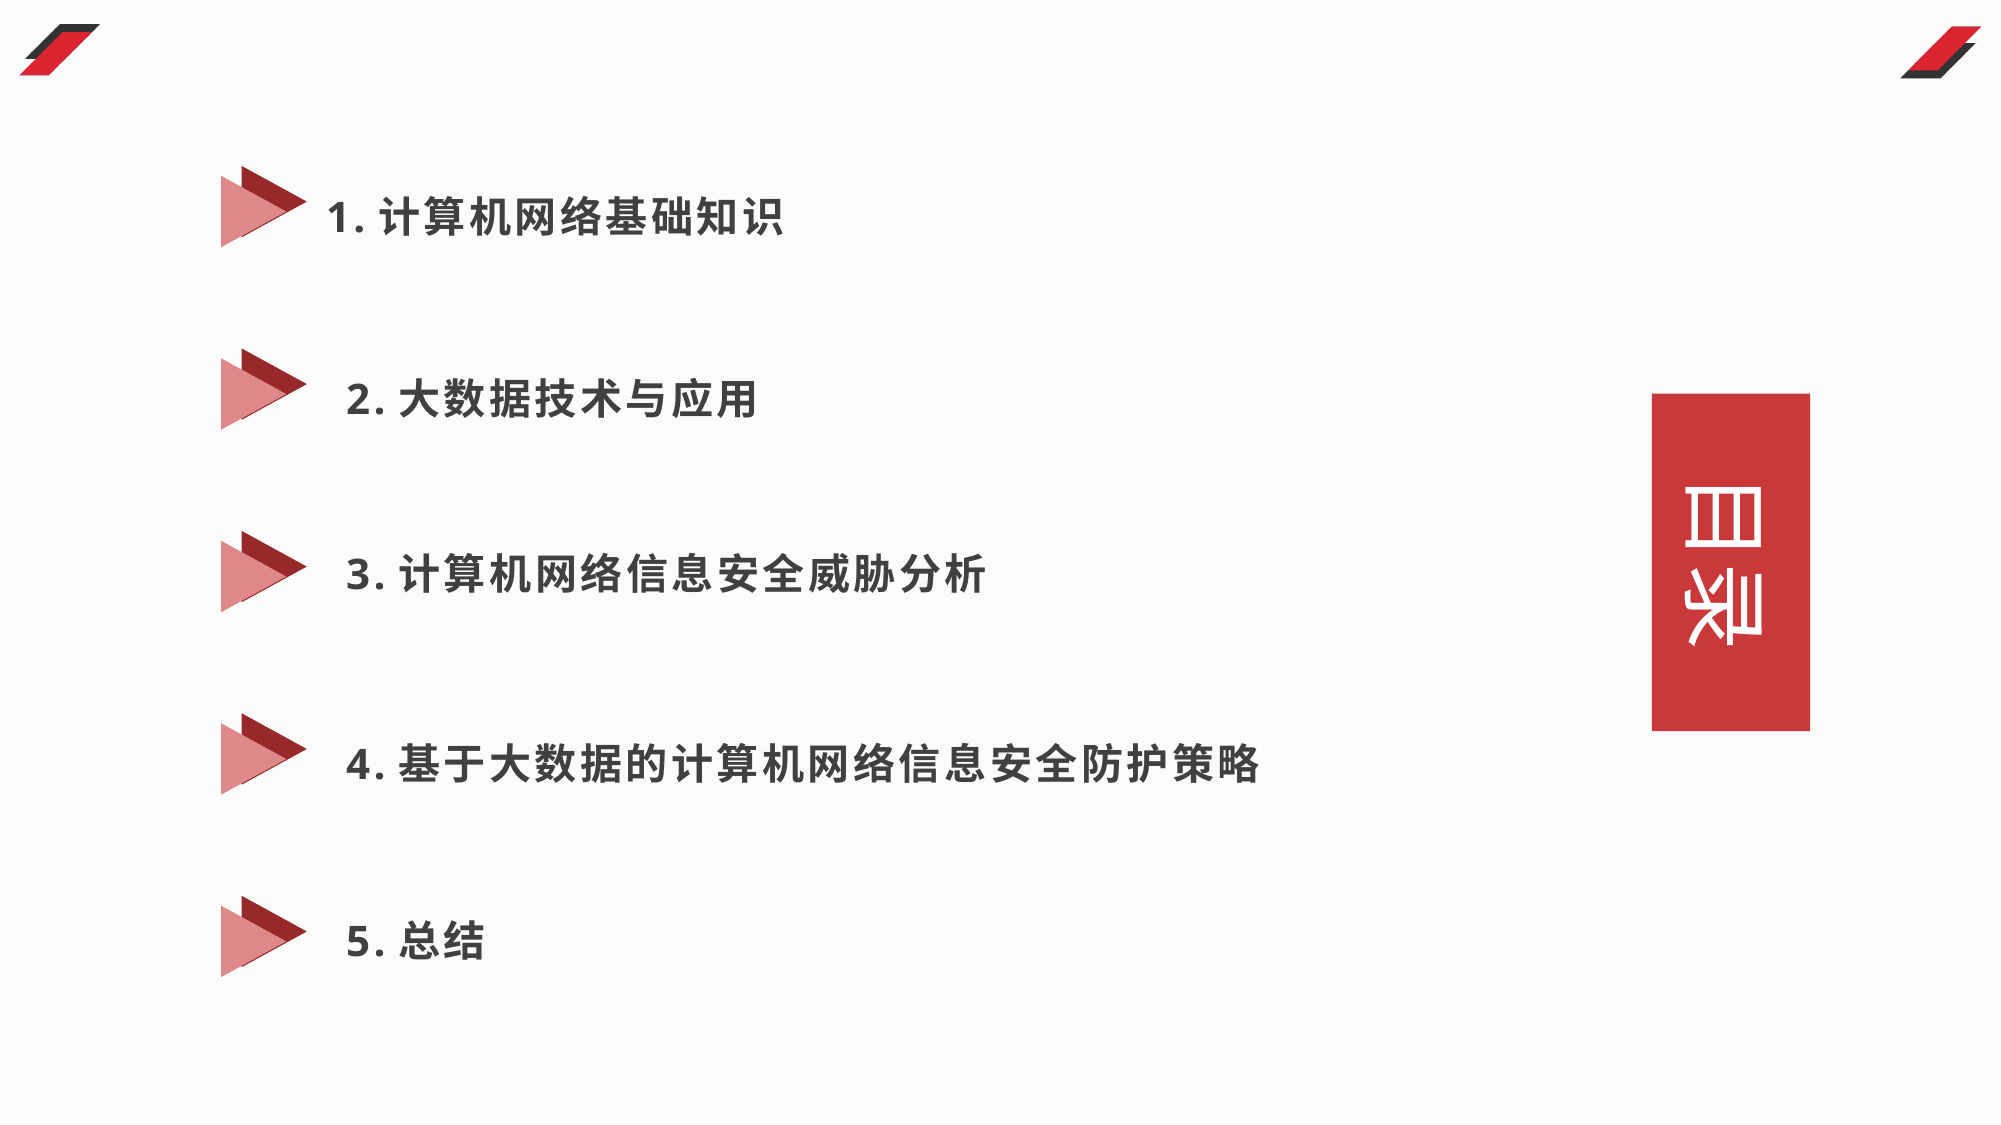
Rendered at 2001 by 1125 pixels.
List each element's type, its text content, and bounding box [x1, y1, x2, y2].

text_box [220, 721, 289, 797]
text_box [240, 529, 309, 605]
text_box [220, 539, 289, 614]
text_box 1.计算机网络基础知识 [311, 175, 1474, 253]
text_box 4.基于大数据的计算机网络信息安全防护策略 [331, 723, 1494, 800]
text_box 5.总结 [331, 900, 1494, 977]
text_box 3.计算机网络信息安全威胁分析 [331, 532, 1494, 610]
text_box [240, 894, 309, 969]
text_box 2.大数据技术与应用 [331, 358, 1494, 435]
picture [1881, 0, 2000, 101]
text_box 目录 [1651, 393, 1811, 732]
text_box [240, 711, 309, 787]
text_box [240, 164, 309, 240]
text_box [240, 346, 309, 422]
picture [0, 0, 119, 101]
text_box [220, 356, 289, 432]
text_box [220, 903, 289, 979]
text_box [220, 174, 289, 250]
